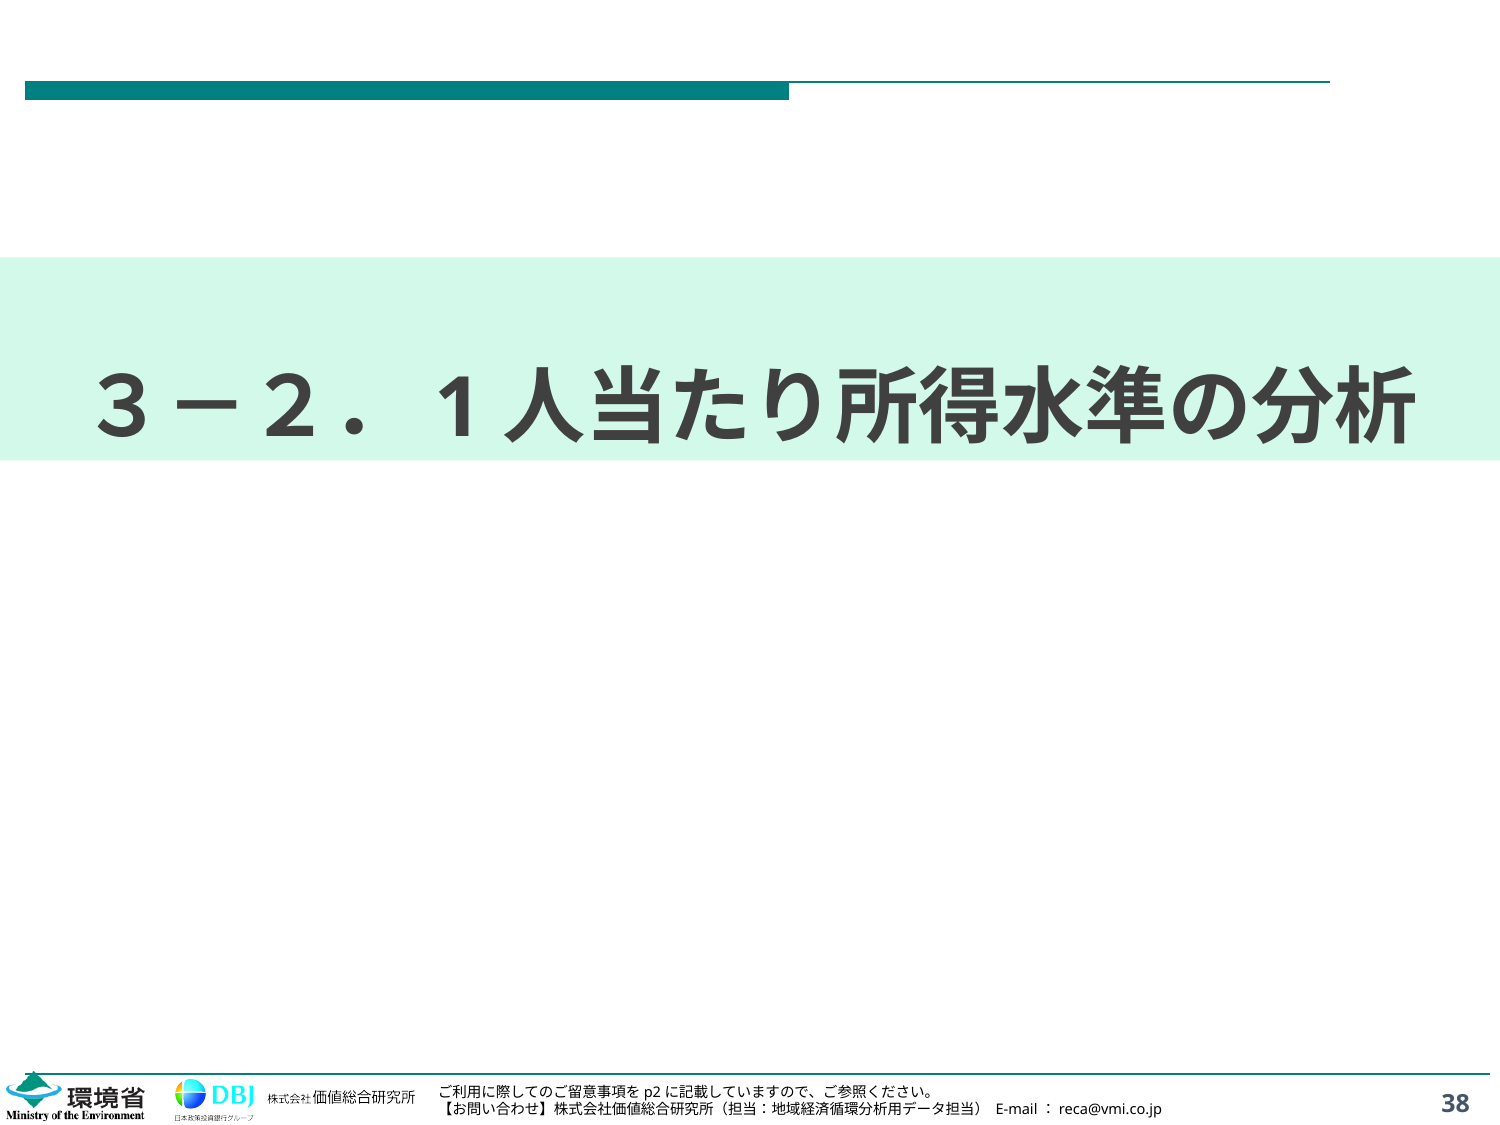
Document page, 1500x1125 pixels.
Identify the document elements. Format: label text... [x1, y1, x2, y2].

picture [171, 1075, 419, 1125]
title ３－２．1人当たり所得水準の分析 [0, 257, 1500, 461]
slide_number 38 [1411, 1079, 1500, 1122]
picture [2, 1071, 148, 1125]
text_box ご利用に際してのご留意事項をp2に記載していますので、ご参照ください。 【お問い合わせ】株式会社価値総合研究所（担当：地域経済循環分析用データ担当） E-mail：reca@vmi.co.jp [423, 1075, 1188, 1125]
